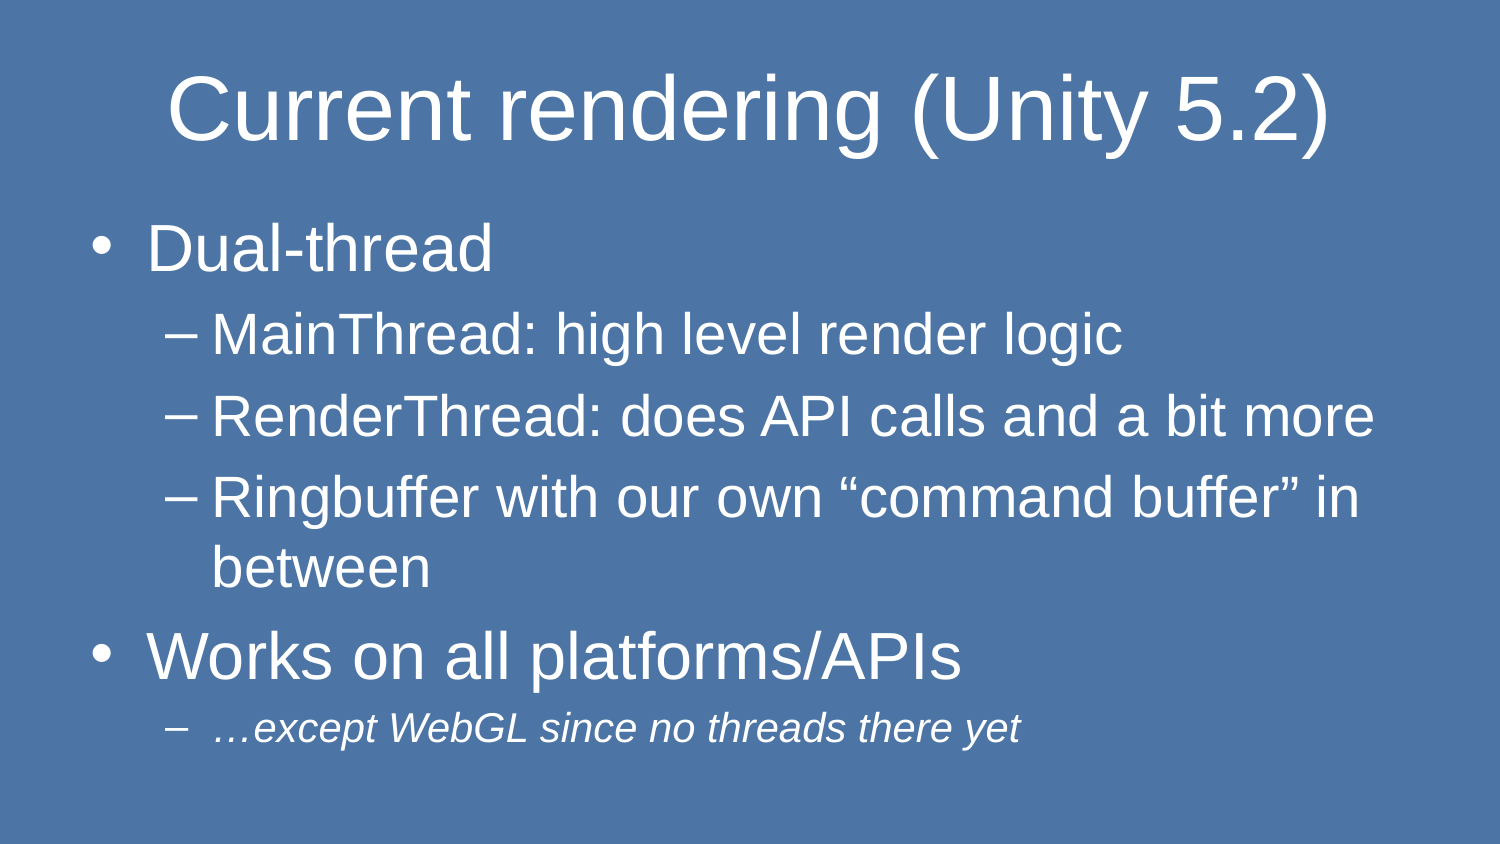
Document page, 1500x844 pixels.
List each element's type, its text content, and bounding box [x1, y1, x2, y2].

title Current rendering (Unity 5.2) [74, 33, 1426, 175]
list Dual-thread MainThread: high level render logic RenderThread: does API calls and a bit more Ringbuffer with our own “command buffer” in between Works on all platforms/APIs …except WebGL since no threads there yet [74, 196, 1426, 754]
